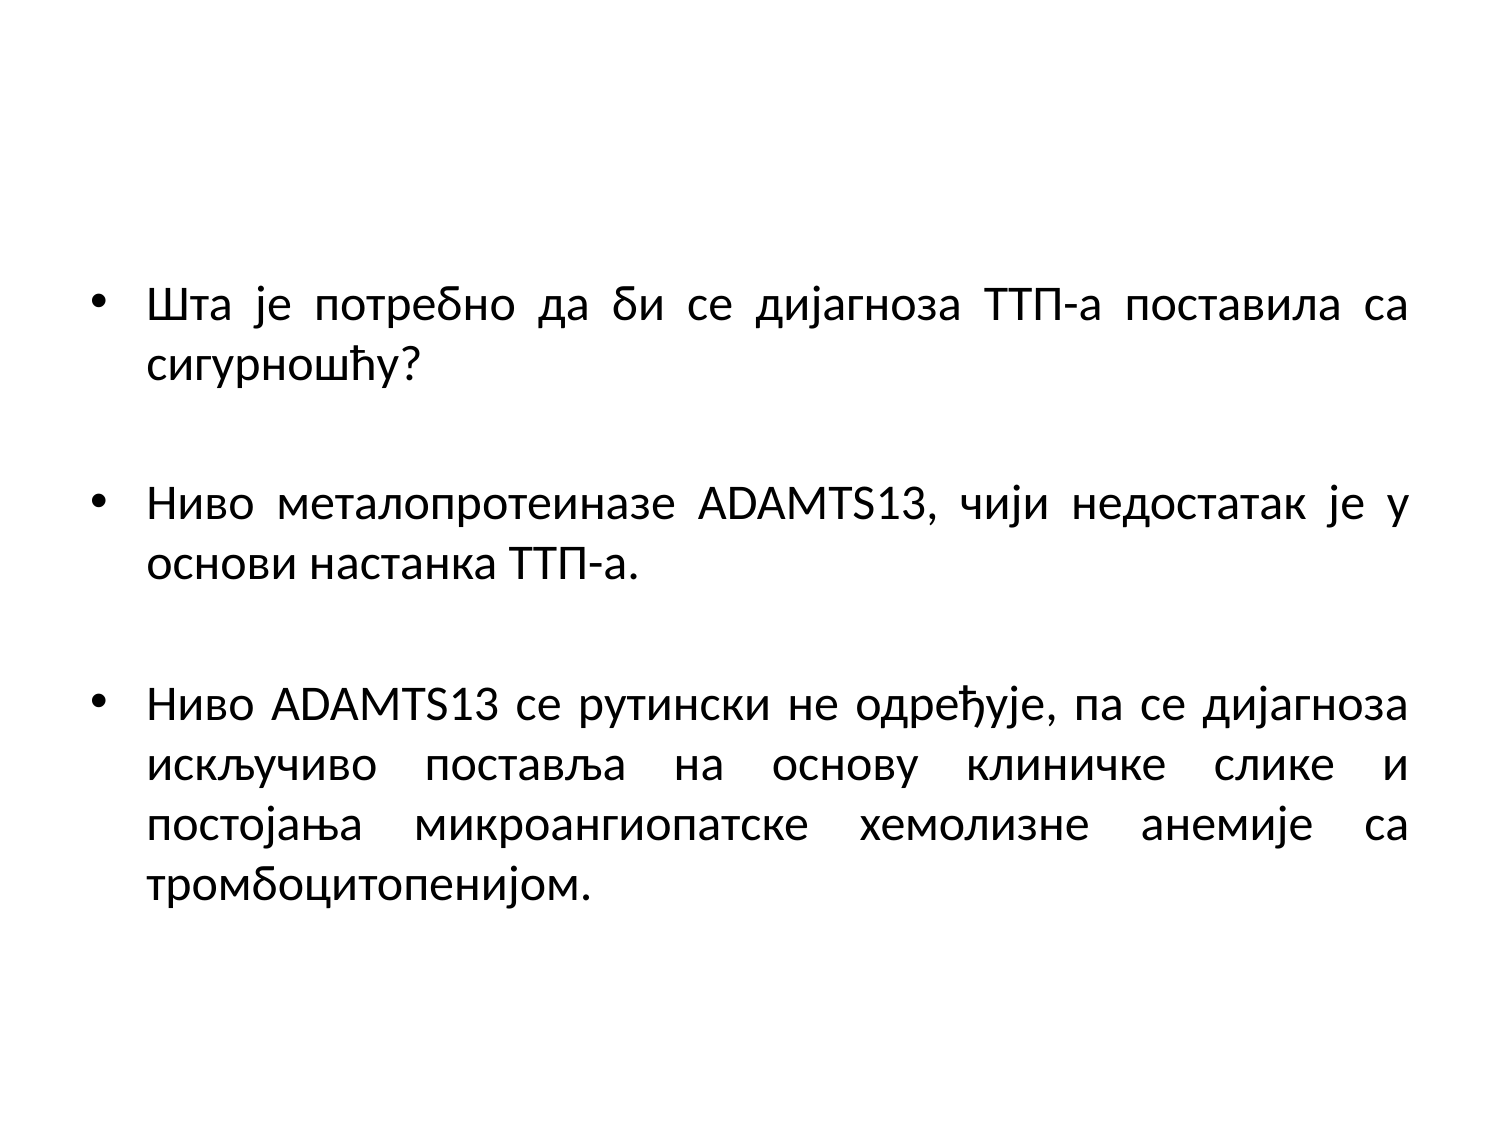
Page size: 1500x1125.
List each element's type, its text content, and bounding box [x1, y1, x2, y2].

list Шта је потребно да би се дијагноза ТТП-а поставила са сигурношћу? Ниво металопротеиназе ADAMTS13, чији недостатак је у основи настанка ТТП-а. Ниво ADAMTS13 се рутински не одређује, па се дијагноза искључиво поставља на основу клиничке слике и постојања микроангиопатске хемолизне анемије са тромбоцитопенијом. [75, 262, 1425, 1005]
